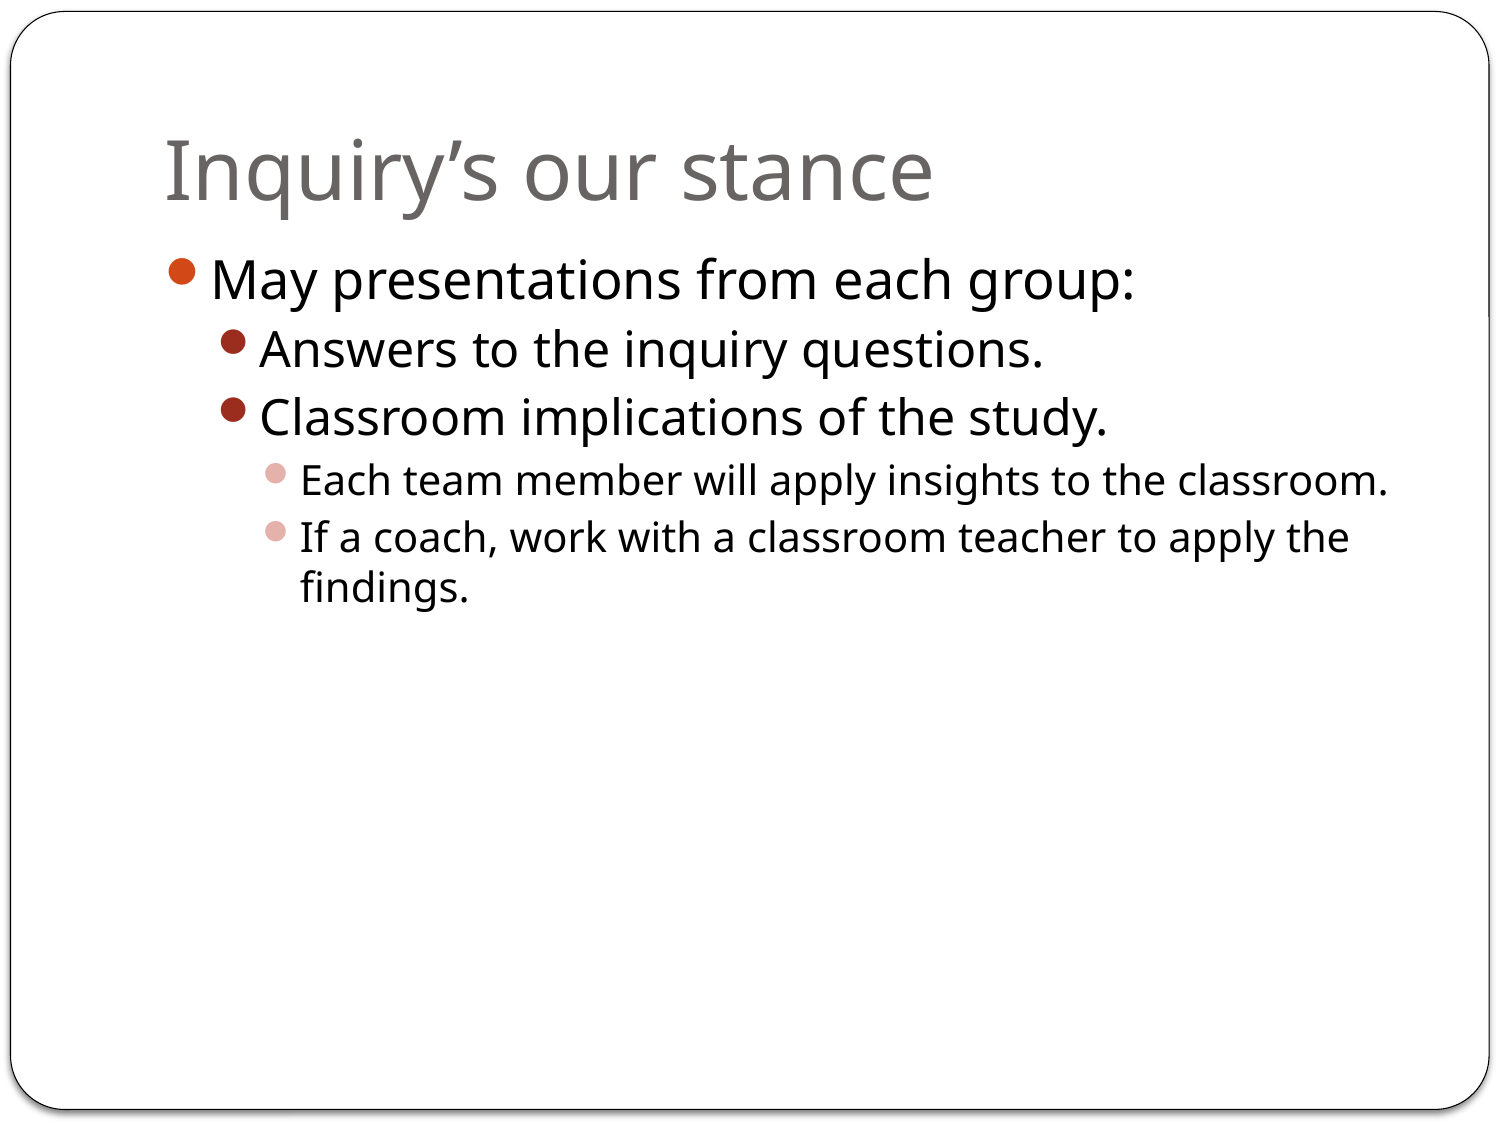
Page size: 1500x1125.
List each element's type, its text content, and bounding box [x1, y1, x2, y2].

list May presentations from each group: Answers to the inquiry questions. Classroom implications of the study. Each team member will apply insights to the classroom. If a coach, work with a classroom teacher to apply the findings. [150, 237, 1425, 988]
title Inquiry’s our stance [150, 45, 1425, 233]
